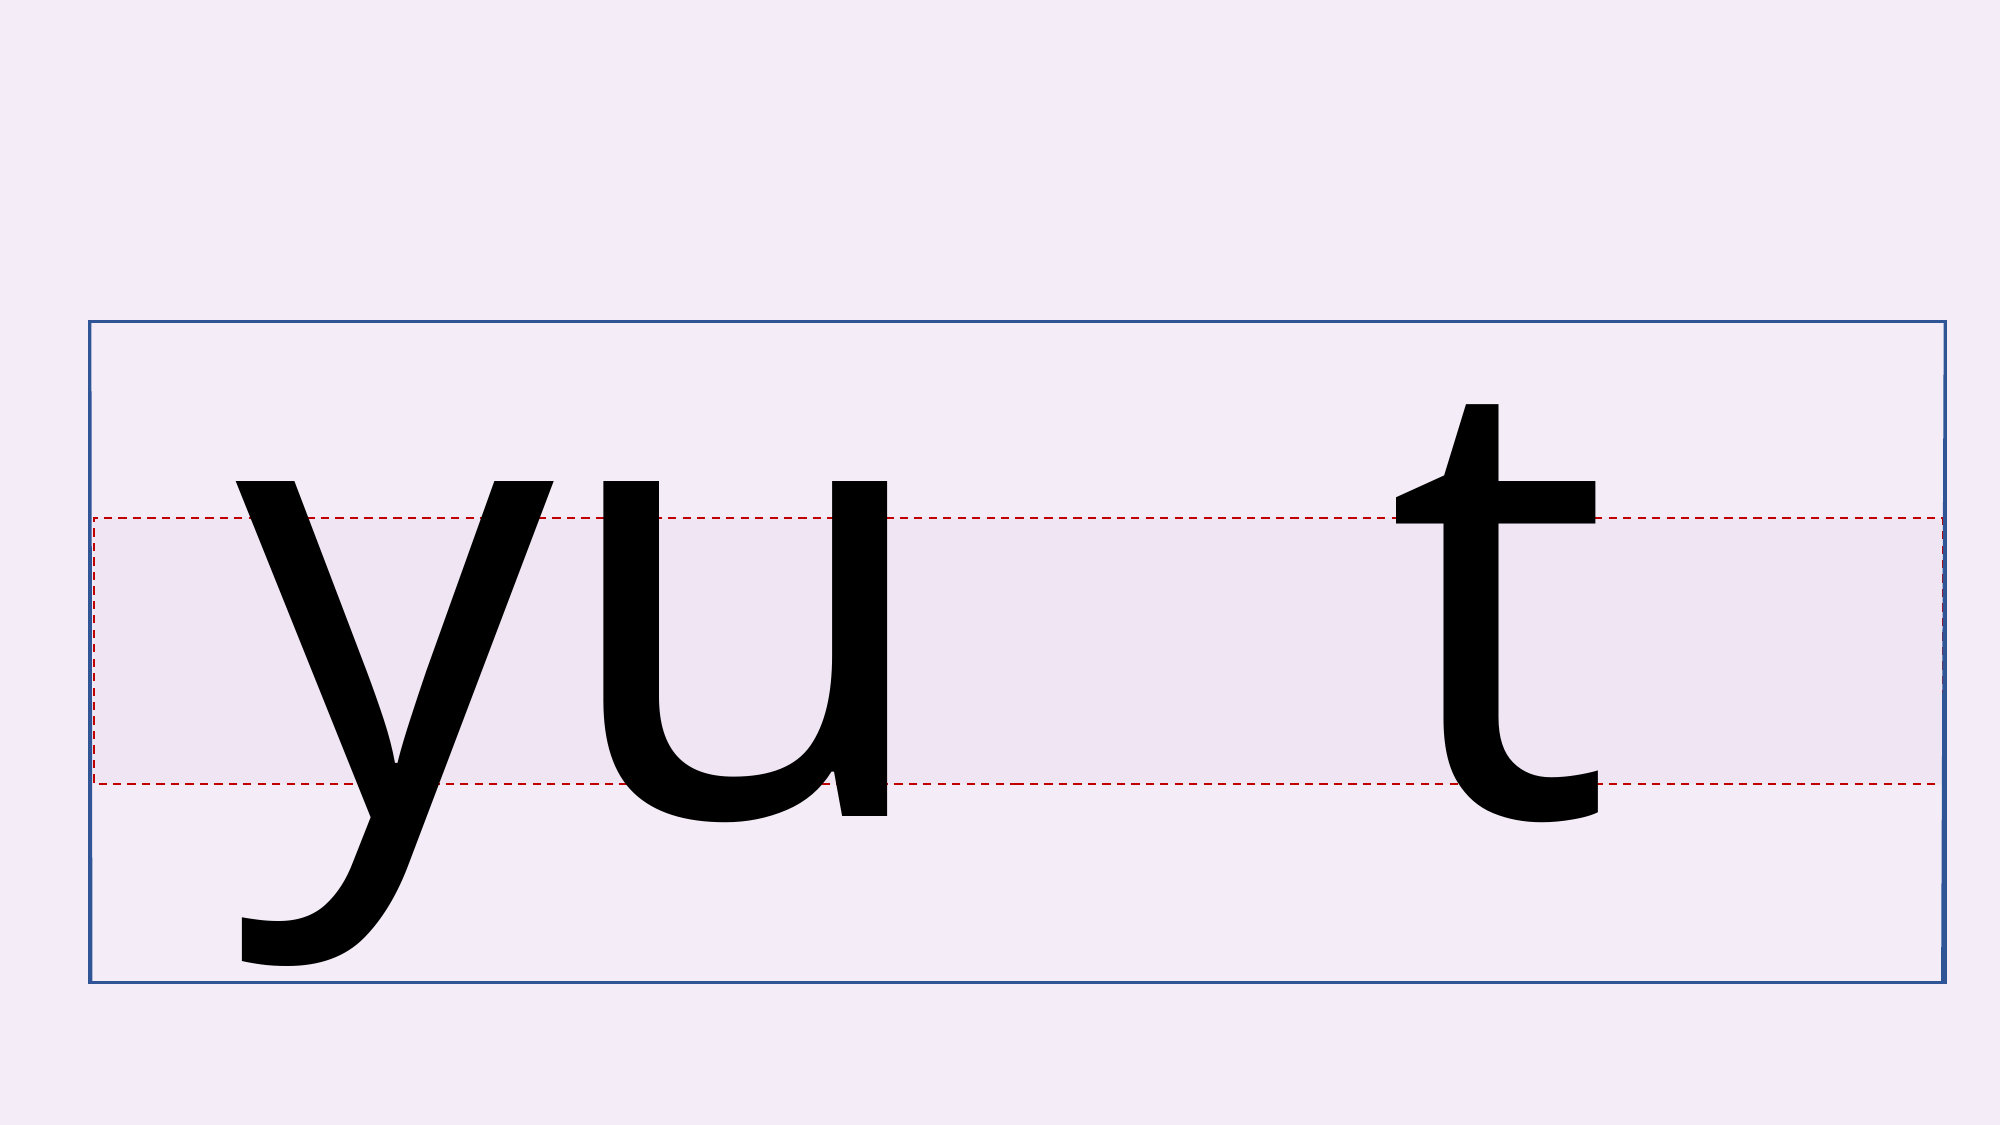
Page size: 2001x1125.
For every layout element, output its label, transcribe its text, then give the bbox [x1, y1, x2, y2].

text_box t [1371, 269, 2000, 1093]
subtitle yu [58, 269, 1371, 1048]
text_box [89, 321, 1946, 983]
